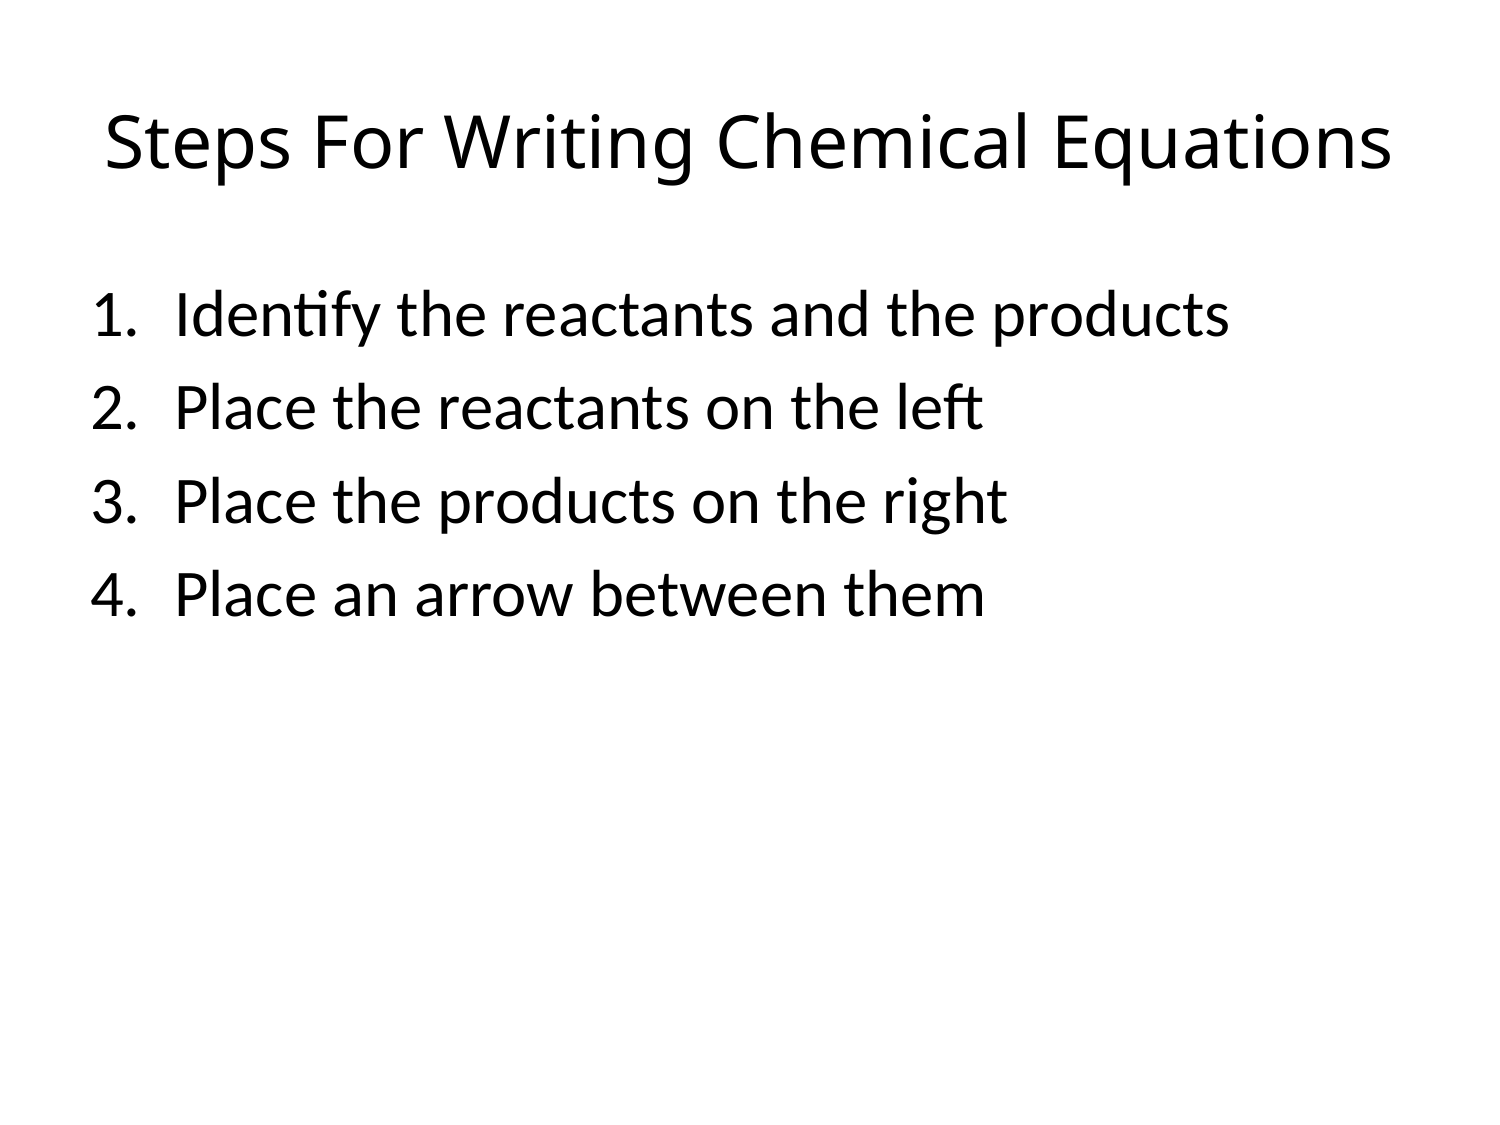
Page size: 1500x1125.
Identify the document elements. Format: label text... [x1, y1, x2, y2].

title Steps For Writing Chemical Equations [75, 45, 1425, 233]
list Identify the reactants and the products Place the reactants on the left Place the products on the right Place an arrow between them [75, 262, 1425, 1005]
